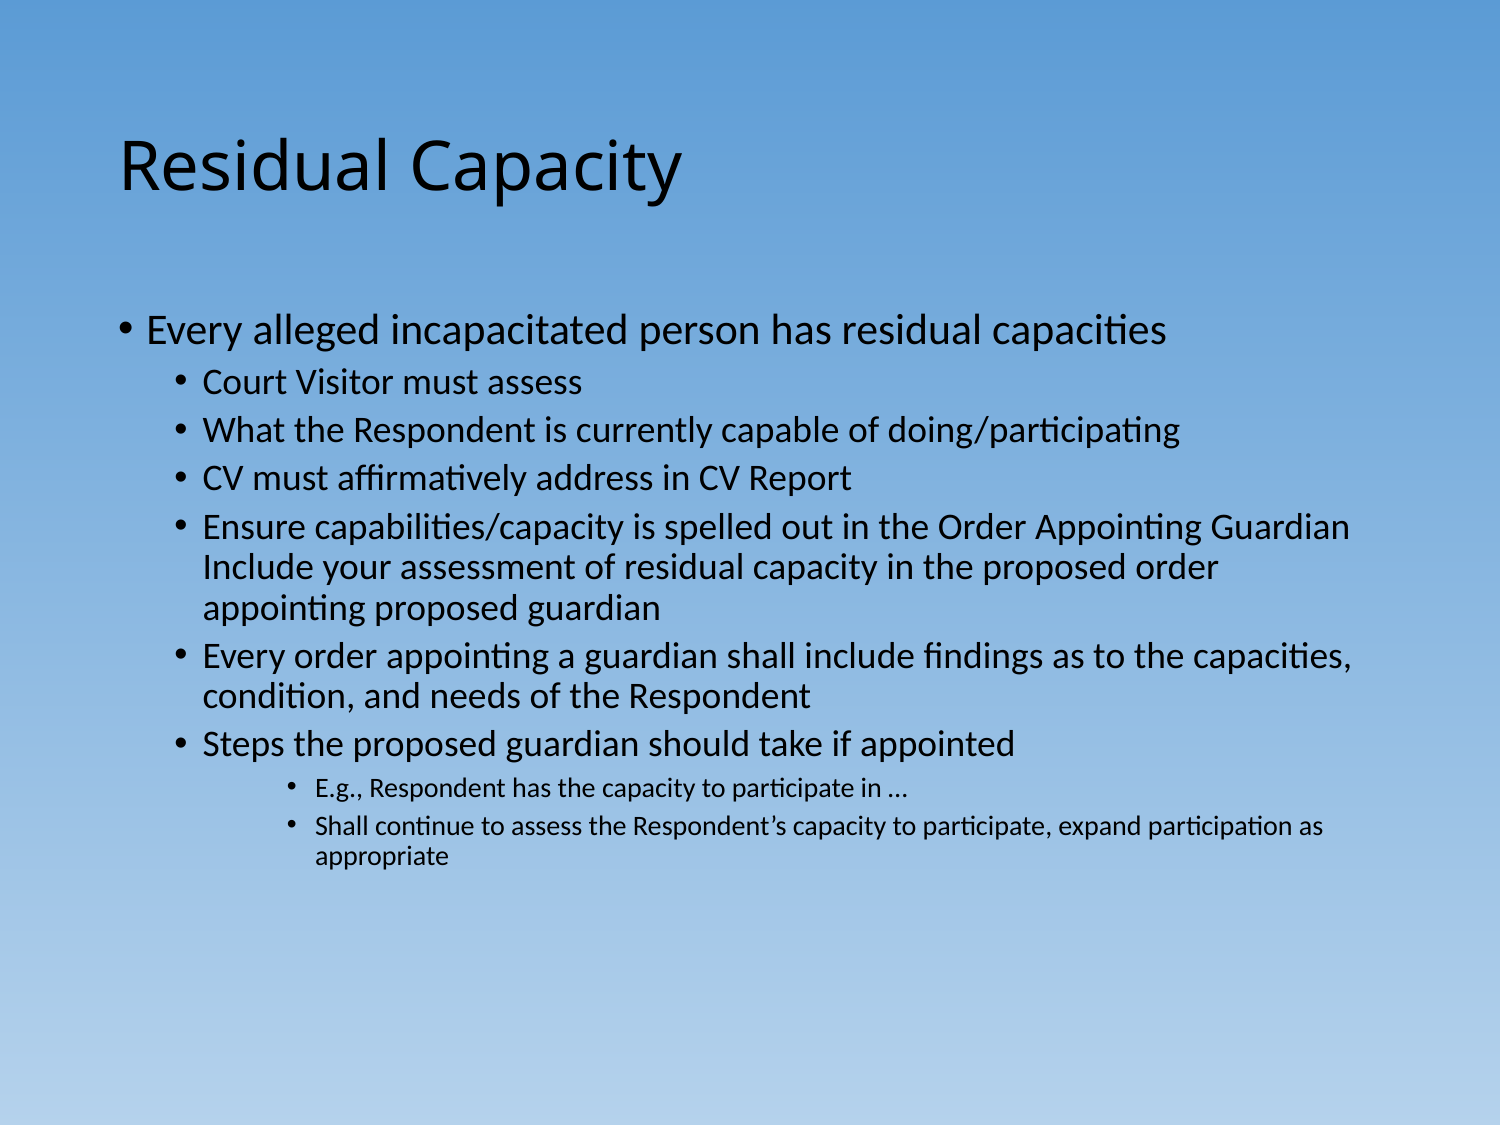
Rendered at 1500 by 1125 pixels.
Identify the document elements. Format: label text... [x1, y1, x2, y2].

title Residual Capacity [103, 59, 1397, 278]
list Every alleged incapacitated person has residual capacities Court Visitor must assess What the Respondent is currently capable of doing/participating CV must affirmatively address in CV Report Ensure capabilities/capacity is spelled out in the Order Appointing Guardian Include your assessment of residual capacity in the proposed order appointing proposed guardian Every order appointing a guardian shall include findings as to the capacities, condition, and needs of the Respondent Steps the proposed guardian should take if appointed E.g., Respondent has the capacity to participate in … Shall continue to assess the Respondent’s capacity to participate, expand participation as appropriate [103, 299, 1397, 1014]
